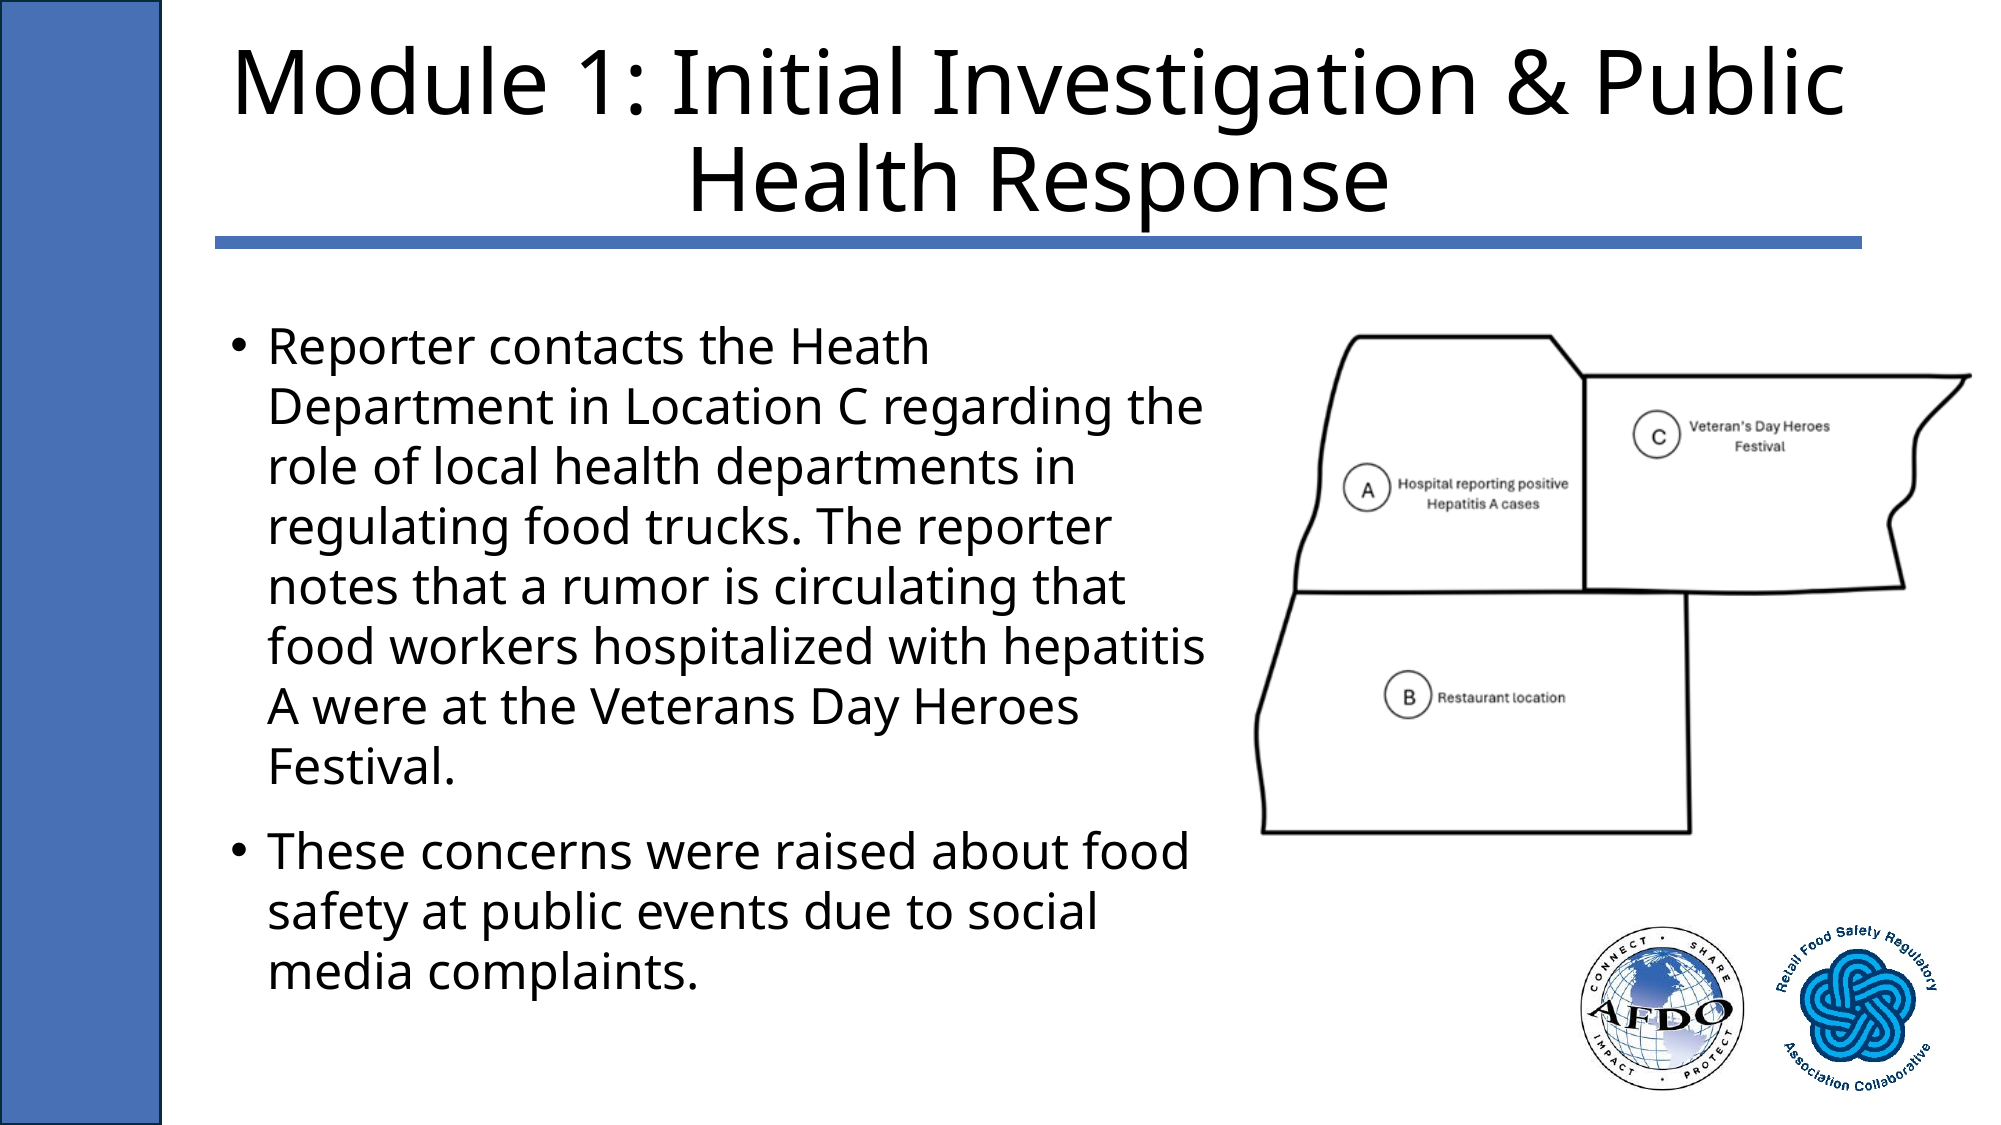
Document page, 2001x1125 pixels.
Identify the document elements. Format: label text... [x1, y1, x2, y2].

picture [1243, 331, 1973, 840]
picture [1776, 925, 1937, 1091]
list Reporter contacts the Heath Department in Location C regarding the role of local health departments in regulating food trucks. The reporter notes that a rumor is circulating that food workers hospitalized with hepatitis A were at the Veterans Day Heroes Festival. These concerns were raised about food safety at public events due to social media complaints. [215, 306, 1230, 1092]
title Module 1: Initial Investigation & Public Health Response [184, 28, 1894, 240]
picture [1579, 925, 1745, 1091]
